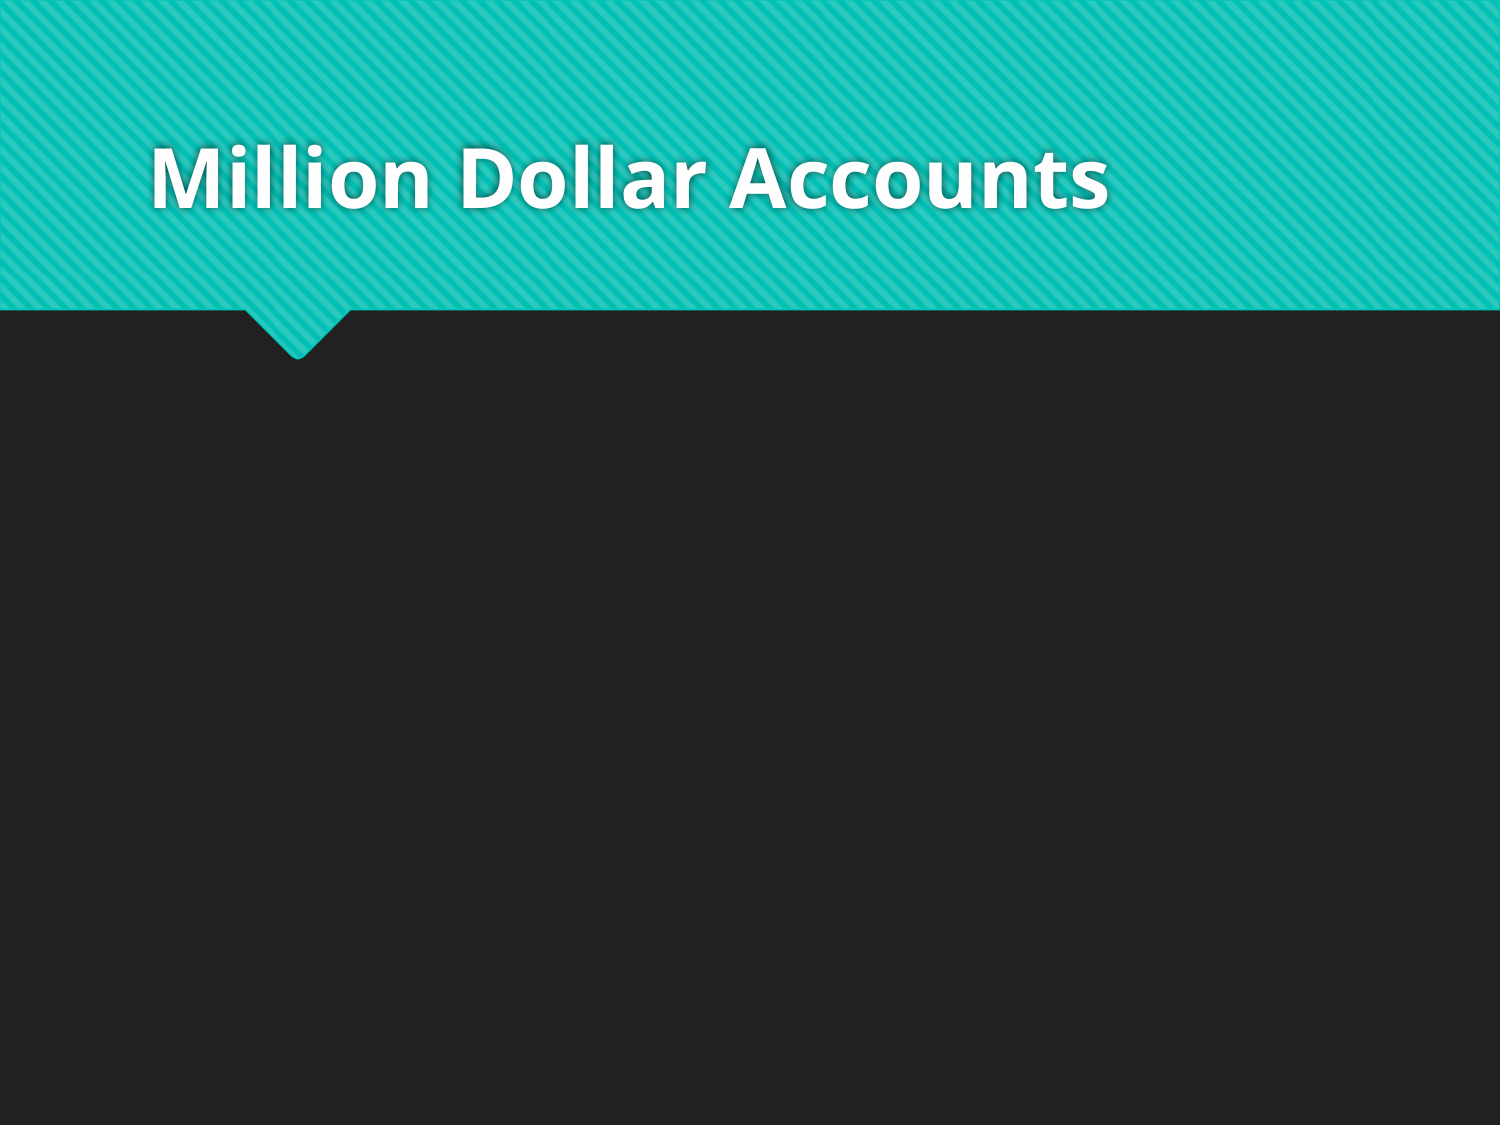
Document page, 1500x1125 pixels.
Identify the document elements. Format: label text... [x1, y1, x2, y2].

title Million Dollar Accounts [132, 73, 1368, 233]
